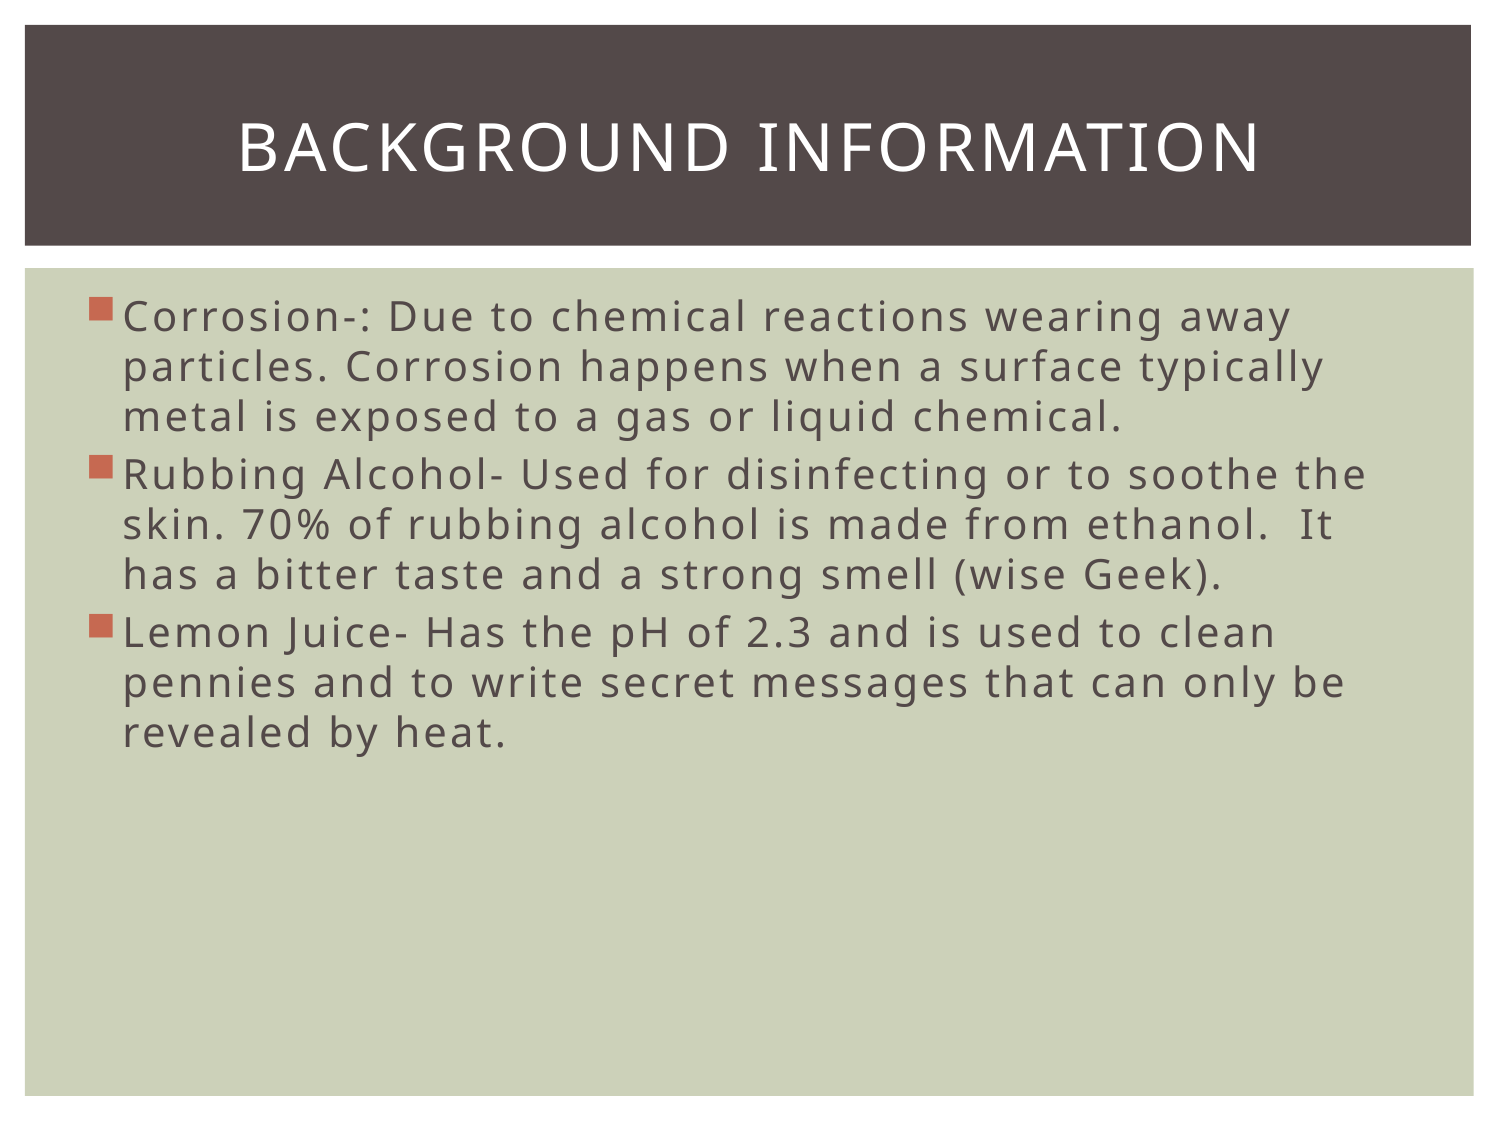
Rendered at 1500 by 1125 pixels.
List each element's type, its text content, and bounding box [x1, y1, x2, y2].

list Corrosion-: Due to chemical reactions wearing away particles. Corrosion happens when a surface typically metal is exposed to a gas or liquid chemical. Rubbing Alcohol- Used for disinfecting or to soothe the skin. 70% of rubbing alcohol is made from ethanol. It has a bitter taste and a strong smell (wise Geek). Lemon Juice- Has the pH of 2.3 and is used to clean pennies and to write secret messages that can only be revealed by heat. [62, 281, 1442, 1005]
title Background information [62, 58, 1438, 232]
